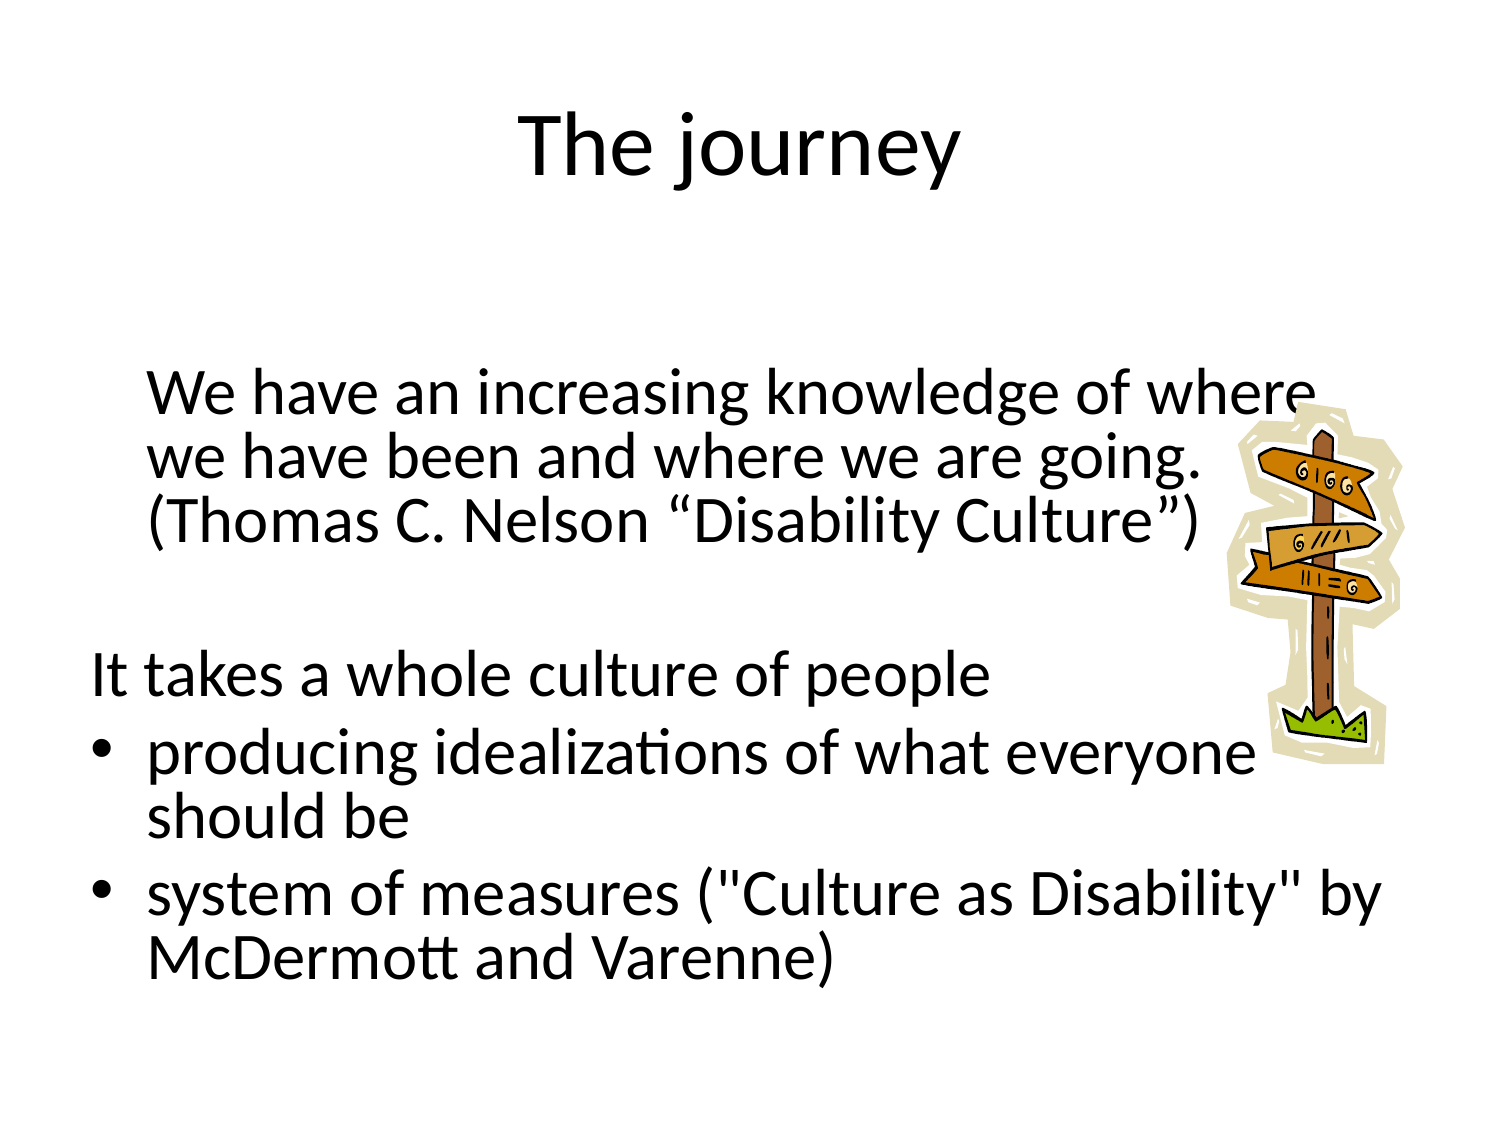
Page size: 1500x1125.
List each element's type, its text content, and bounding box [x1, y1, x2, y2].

picture [1226, 396, 1409, 770]
list We have an increasing knowledge of where we have been and where we are going. (Thomas C. Nelson “Disability Culture”) It takes a whole culture of people producing idealizations of what everyone should be system of measures ("Culture as Disability" by McDermott and Varenne) [75, 262, 1425, 1005]
title The journey [75, 45, 1425, 233]
